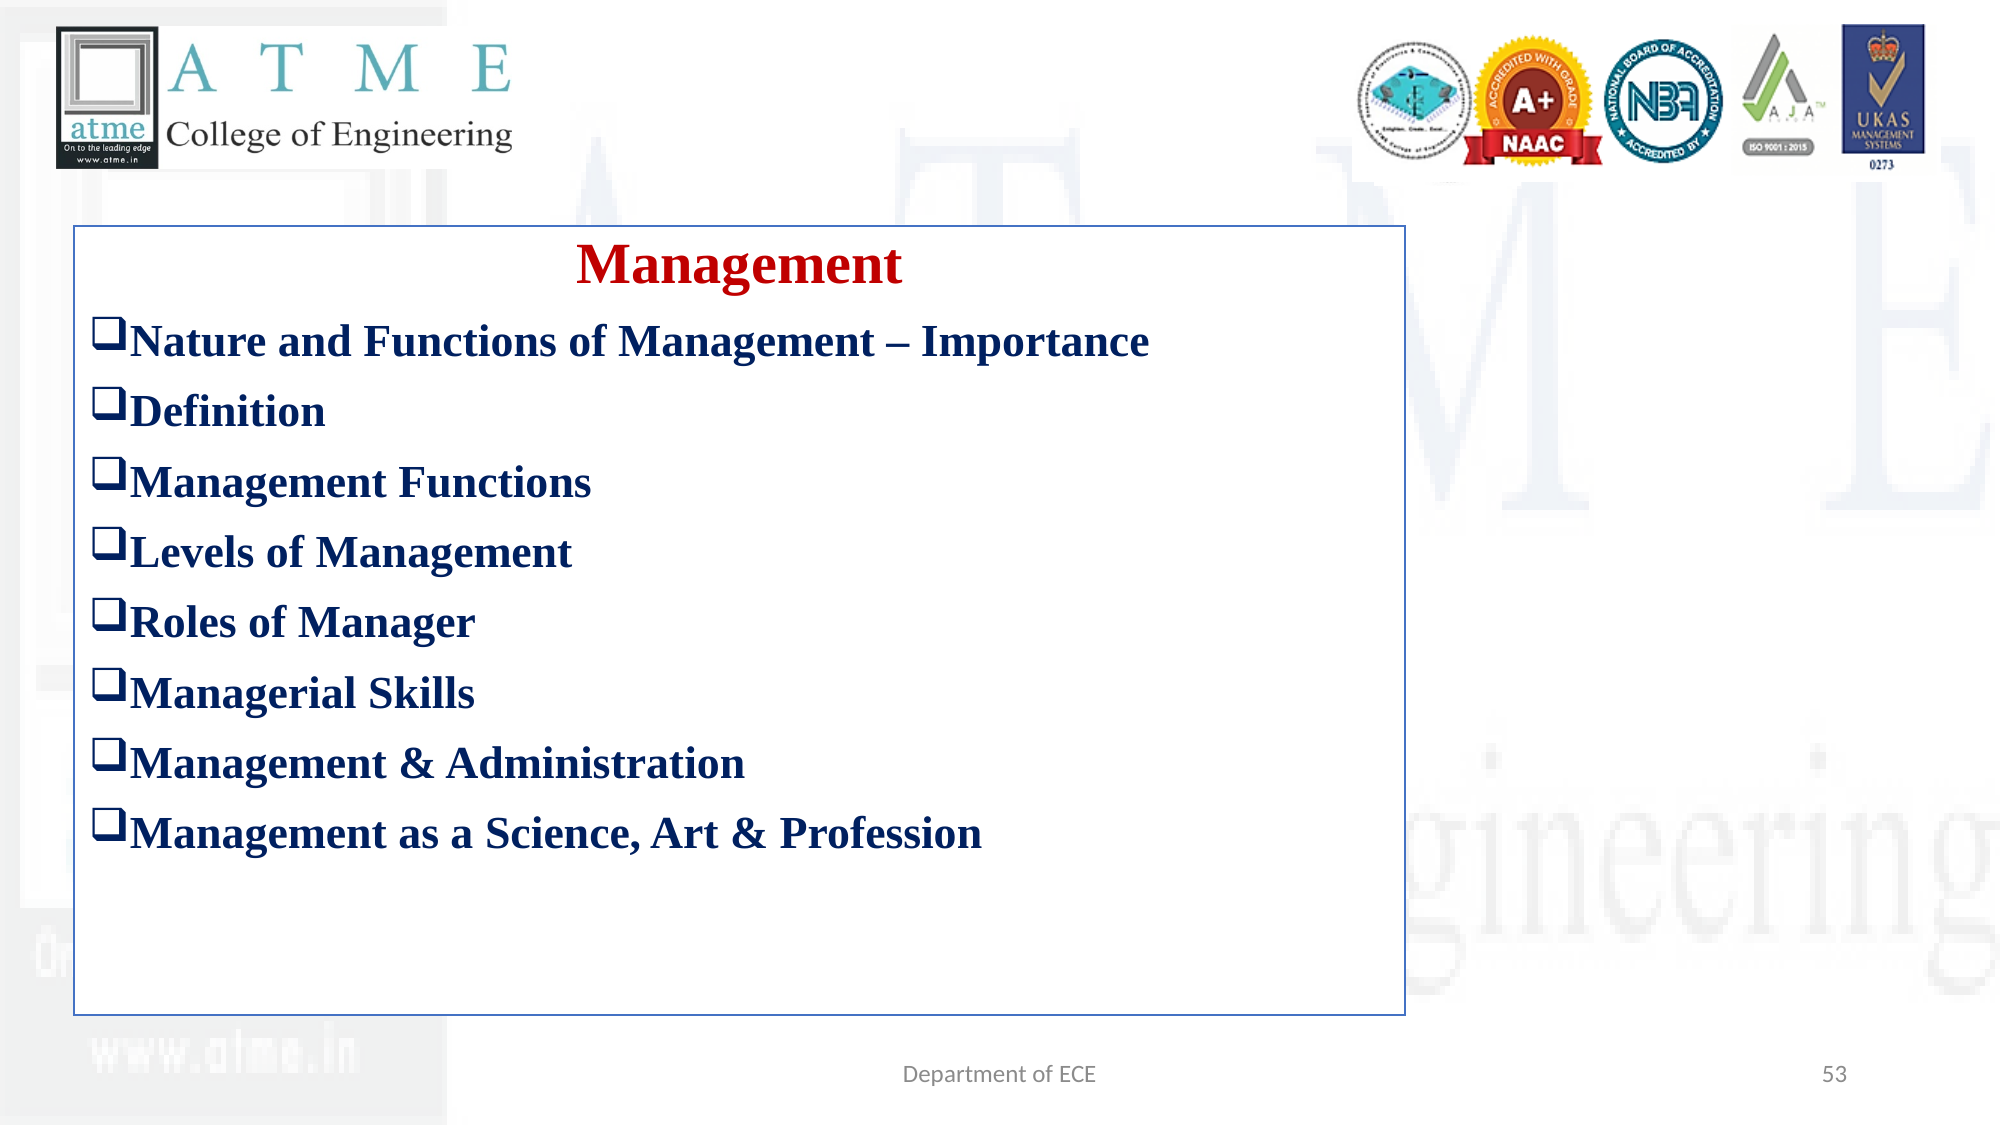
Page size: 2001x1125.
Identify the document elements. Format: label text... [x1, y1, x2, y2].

footer Department of ECE [662, 1042, 1338, 1103]
slide_number 53 [1412, 1042, 1863, 1103]
picture [56, 26, 512, 169]
text_box Management Nature and Functions of Management – Importance Definition Management Functions Levels of Management Roles of Manager Managerial Skills Management & Administration Management as a Science, Art & Profession [73, 225, 1406, 1016]
picture [1352, 24, 1941, 186]
